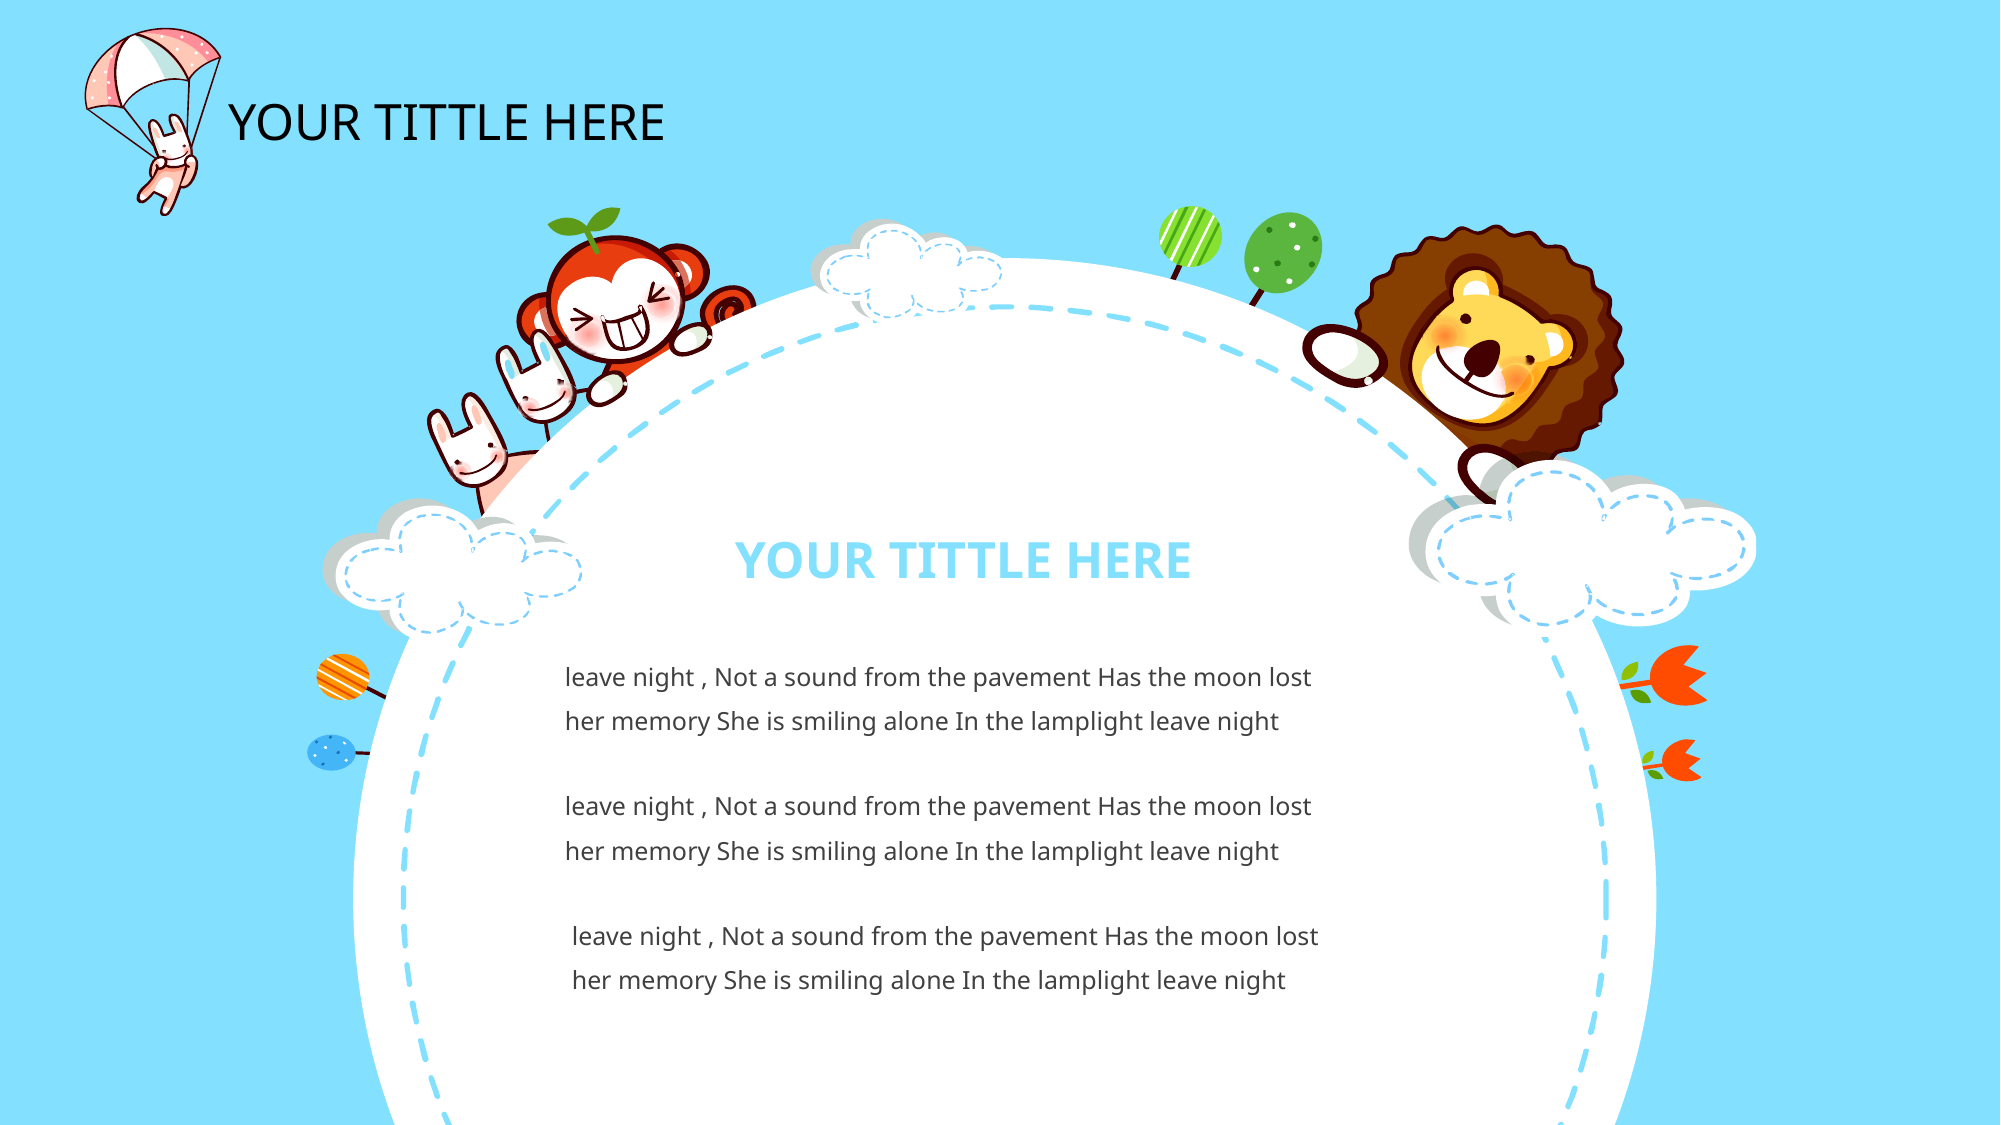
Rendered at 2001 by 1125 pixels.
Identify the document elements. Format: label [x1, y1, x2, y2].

picture [306, 206, 1757, 1125]
text_box [84, 27, 826, 216]
